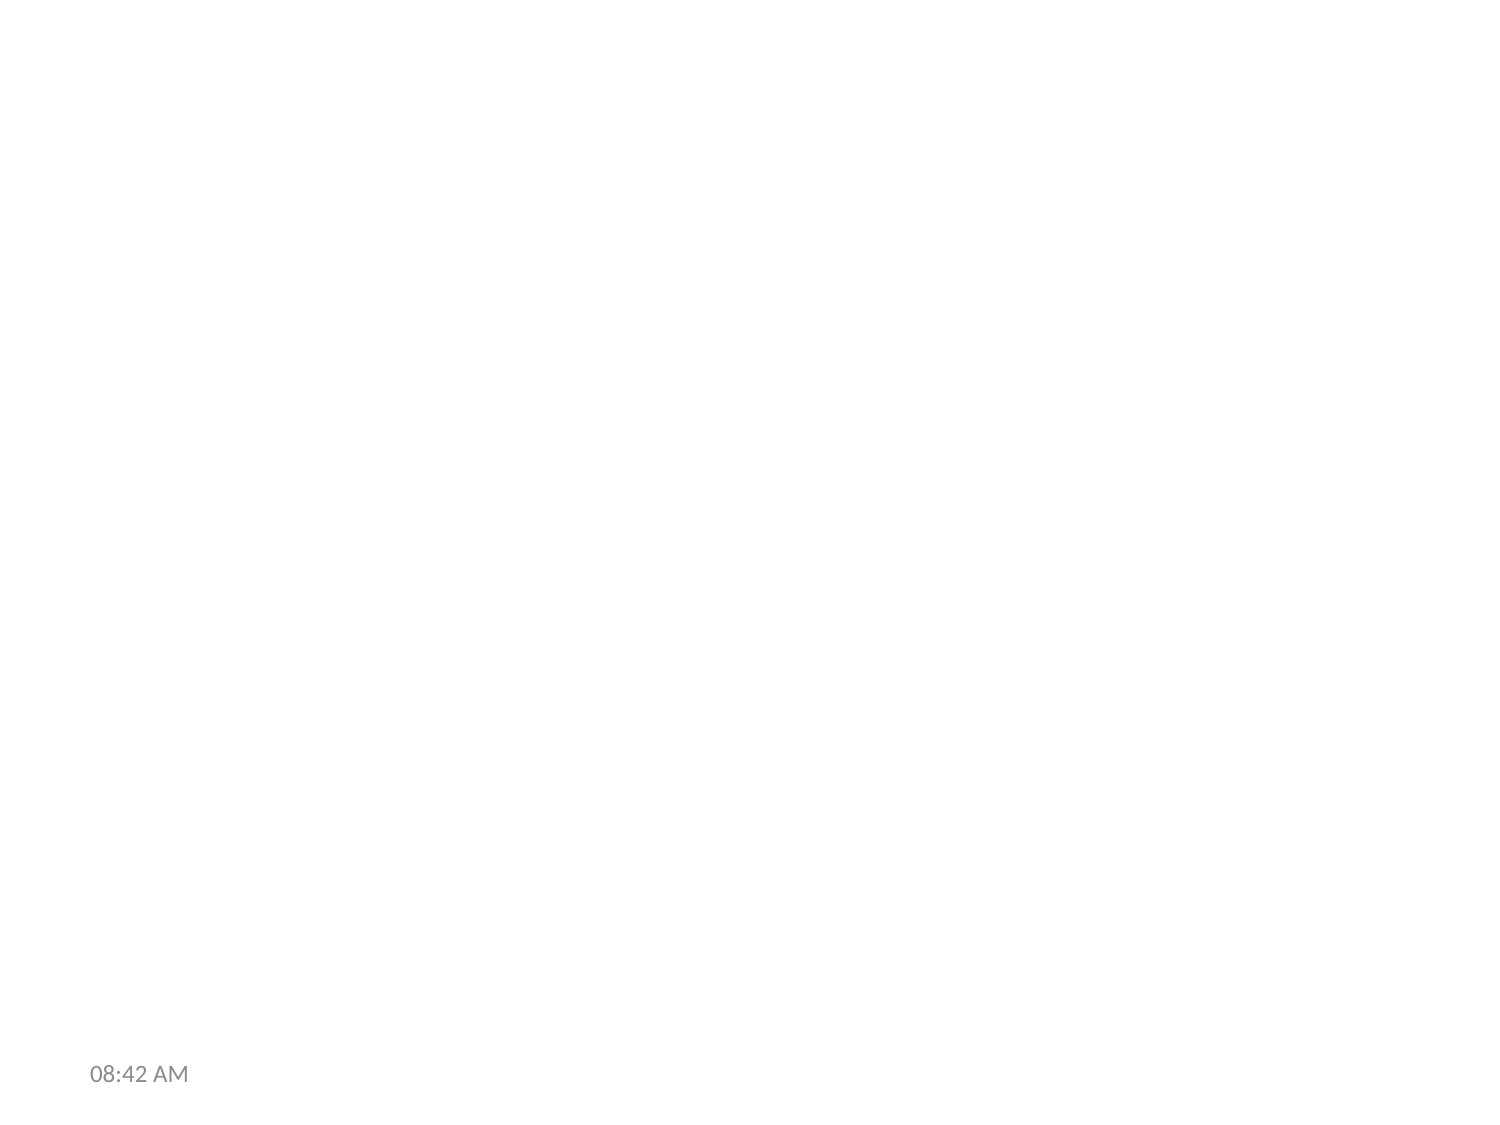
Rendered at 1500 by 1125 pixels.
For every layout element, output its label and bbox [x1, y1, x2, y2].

slide_number [75, 1042, 425, 1103]
